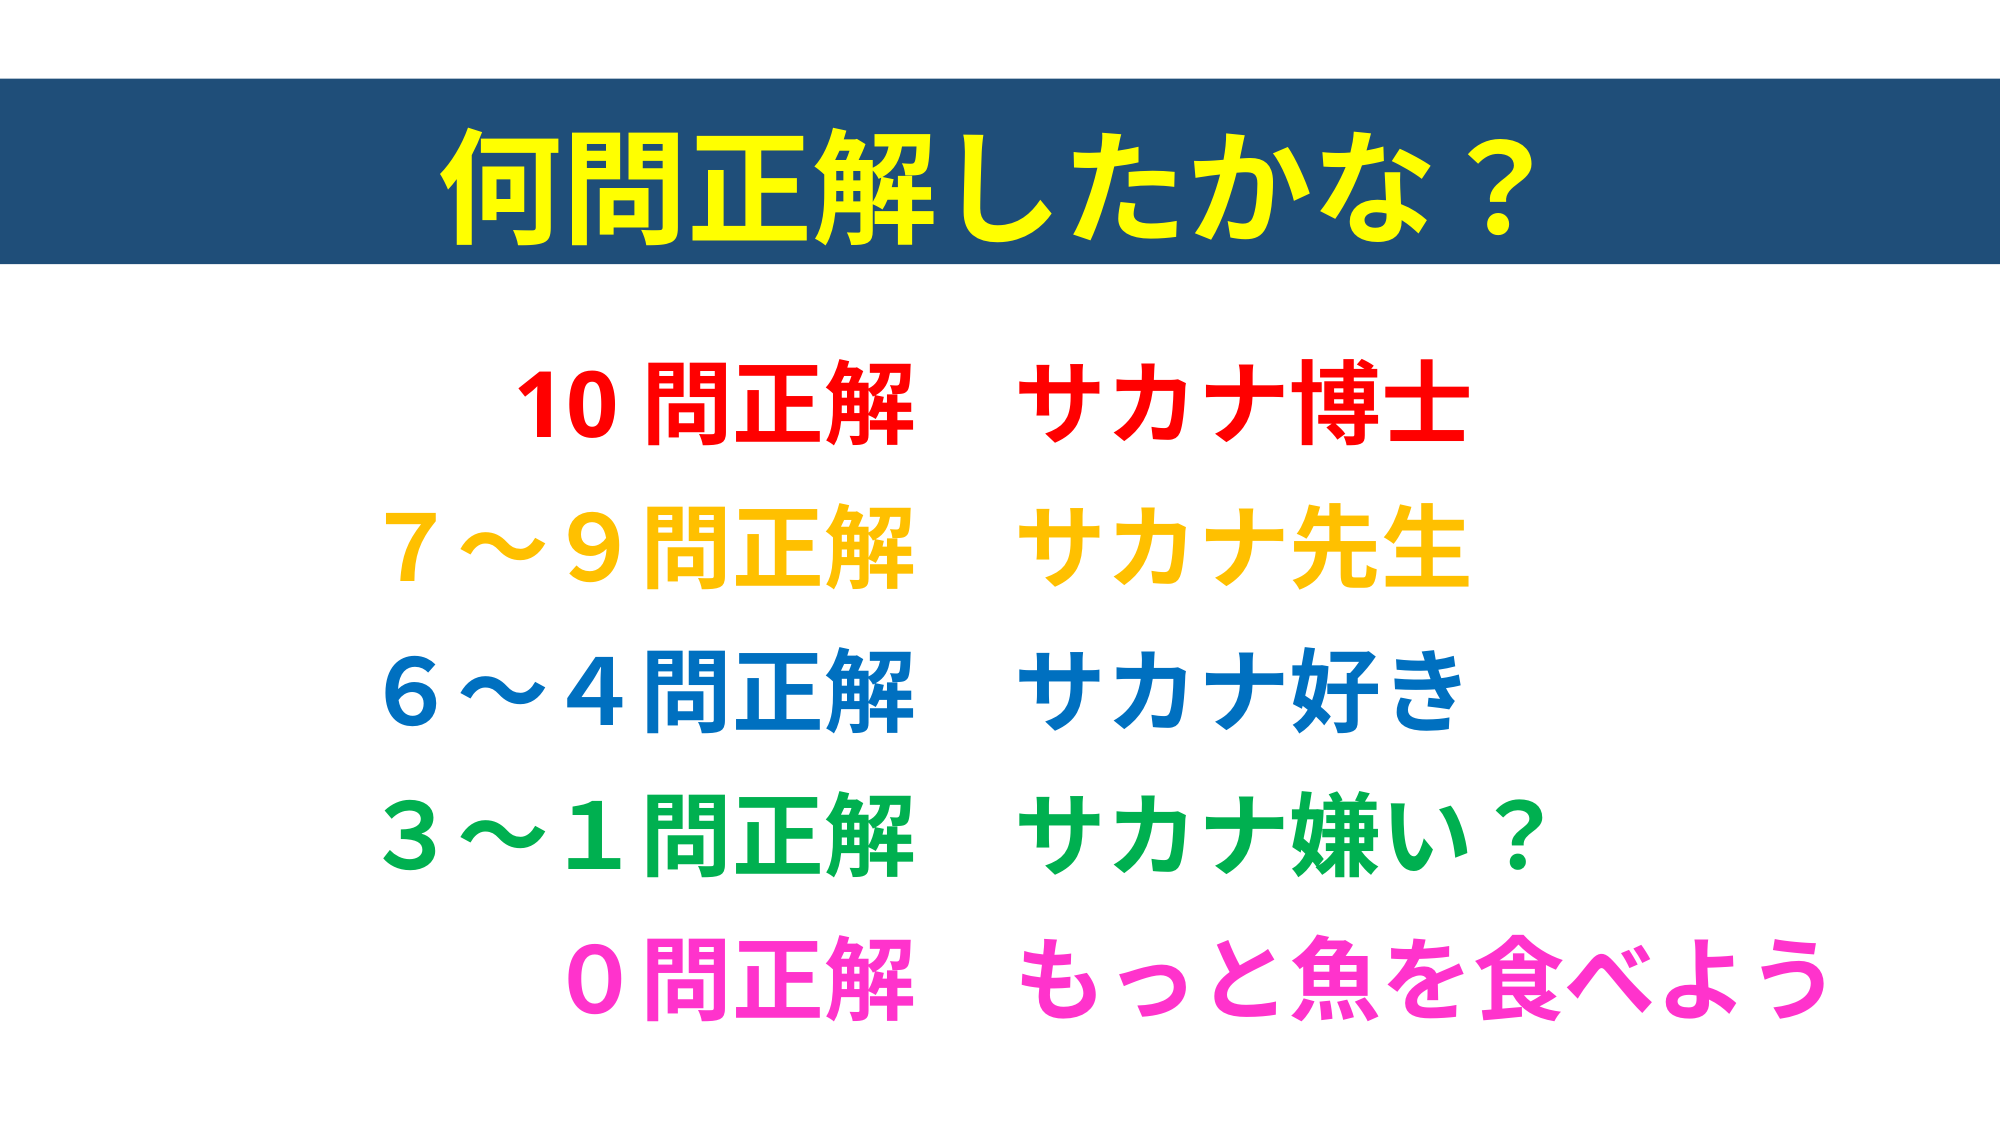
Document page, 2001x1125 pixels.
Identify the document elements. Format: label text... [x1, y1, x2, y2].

text_box ０問正解 [273, 914, 931, 1040]
text_box ７～９問正解 [273, 482, 931, 608]
text_box ３～１問正解 [273, 770, 931, 896]
text_box サカナ博士 [999, 338, 1800, 464]
text_box サカナ嫌い？ [999, 770, 1800, 896]
text_box もっと魚を食べよう [999, 914, 1865, 1040]
text_box [0, 78, 2000, 265]
text_box サカナ好き [999, 626, 1800, 752]
text_box 10問正解 [273, 338, 931, 464]
text_box サカナ先生 [999, 482, 1800, 608]
text_box 何問正解したかな？ [345, 101, 1655, 267]
text_box ６～４問正解 [273, 626, 931, 752]
